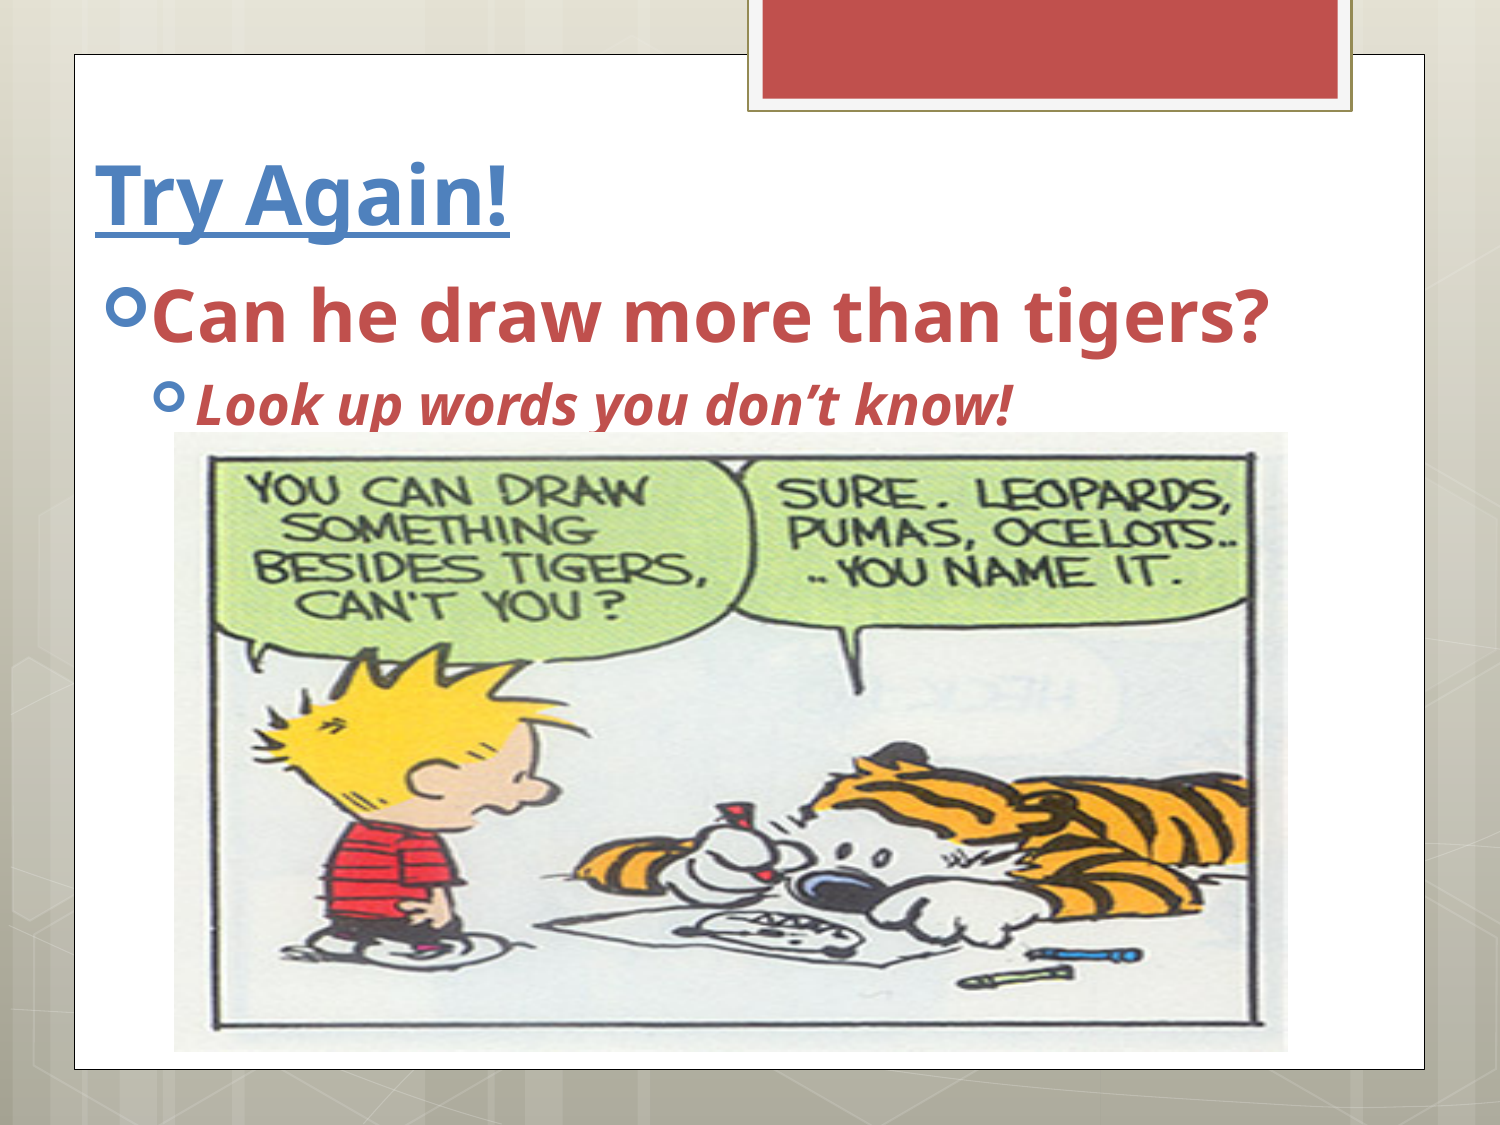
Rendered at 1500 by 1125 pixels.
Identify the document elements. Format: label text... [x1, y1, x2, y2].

picture [174, 432, 1288, 1052]
list Can he draw more than tigers? Look up words you don’t know! [75, 262, 1413, 839]
title Try Again! [79, 62, 1233, 250]
